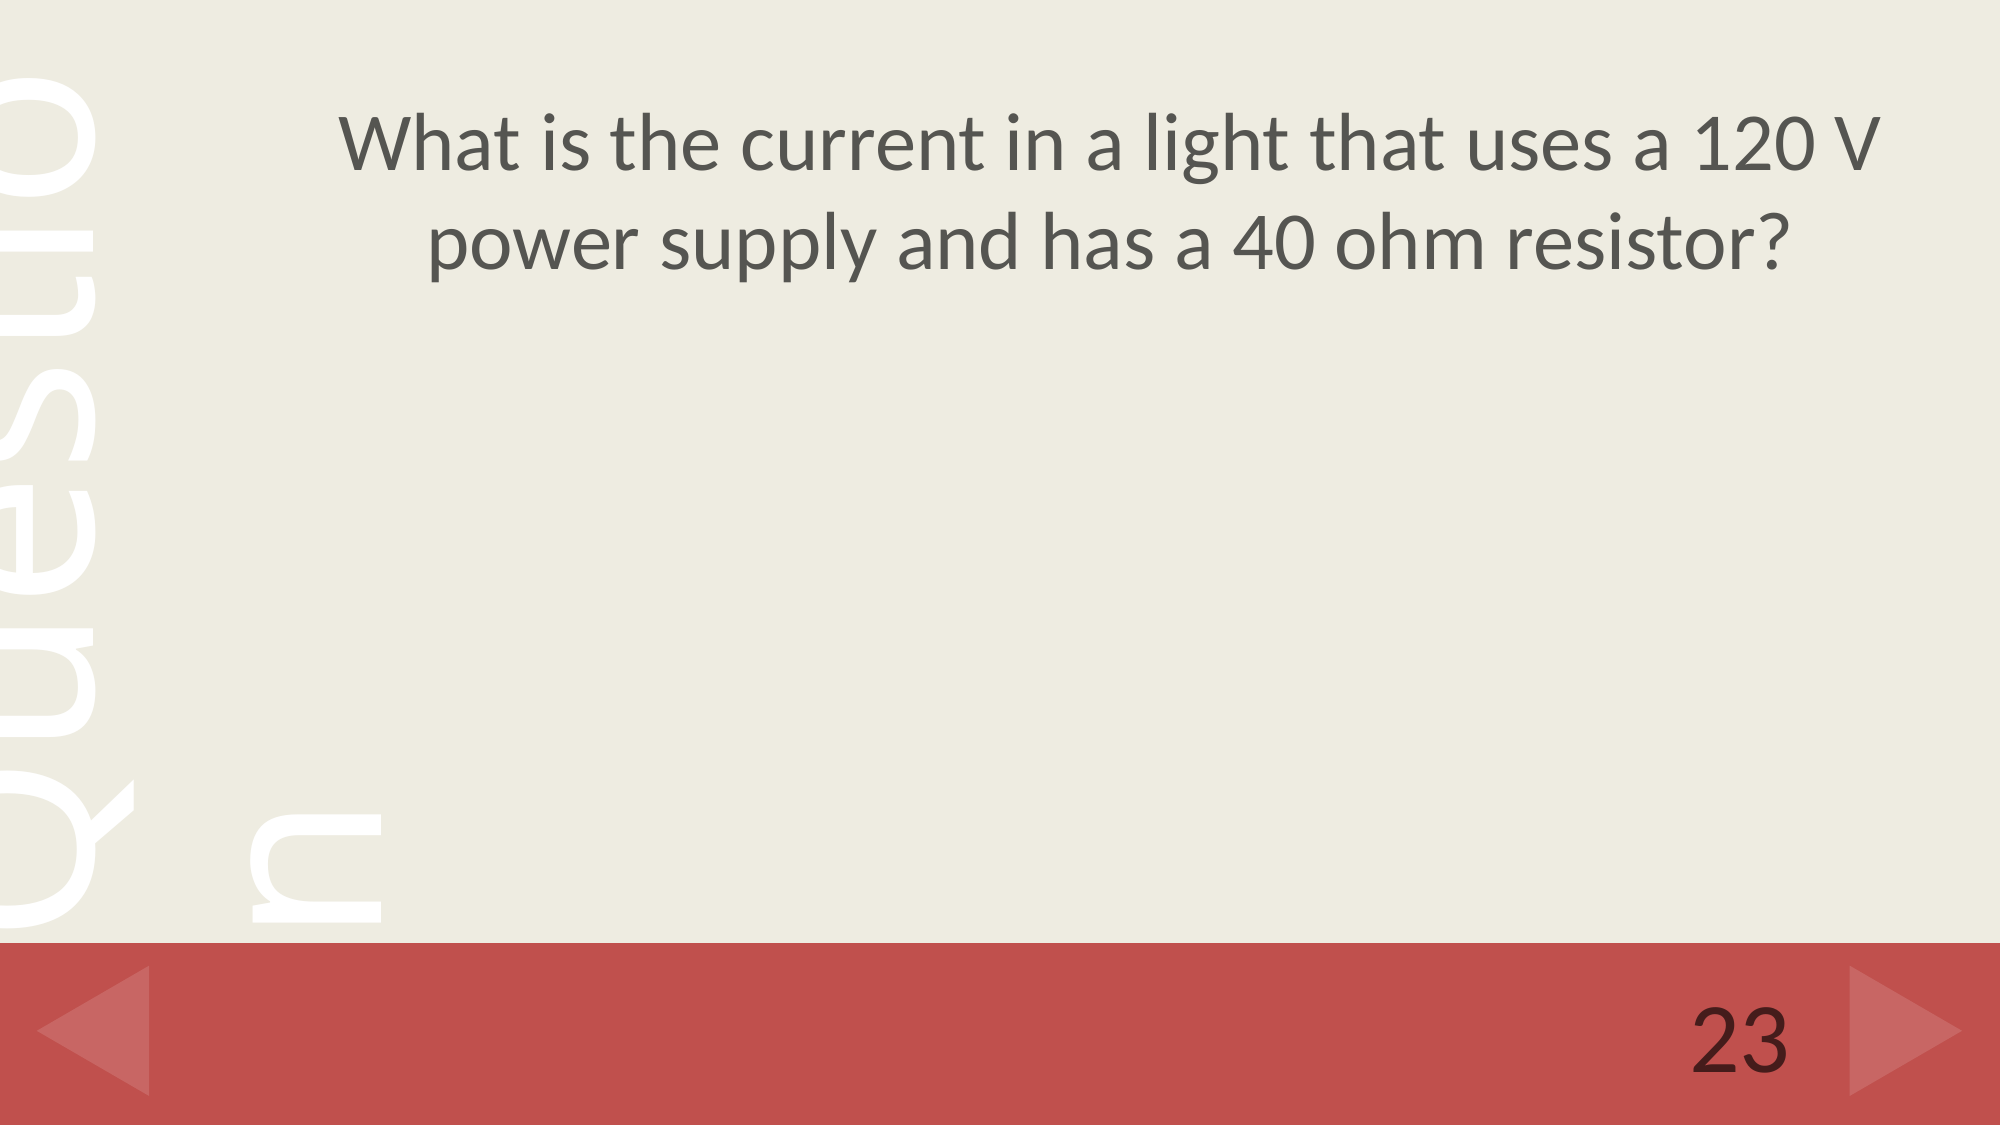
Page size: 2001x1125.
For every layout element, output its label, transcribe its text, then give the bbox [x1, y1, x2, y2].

list 23 [1494, 967, 1806, 1097]
title What is the current in a light that uses a 120 V power supply and has a 40 ohm resistor? [321, 45, 1900, 329]
